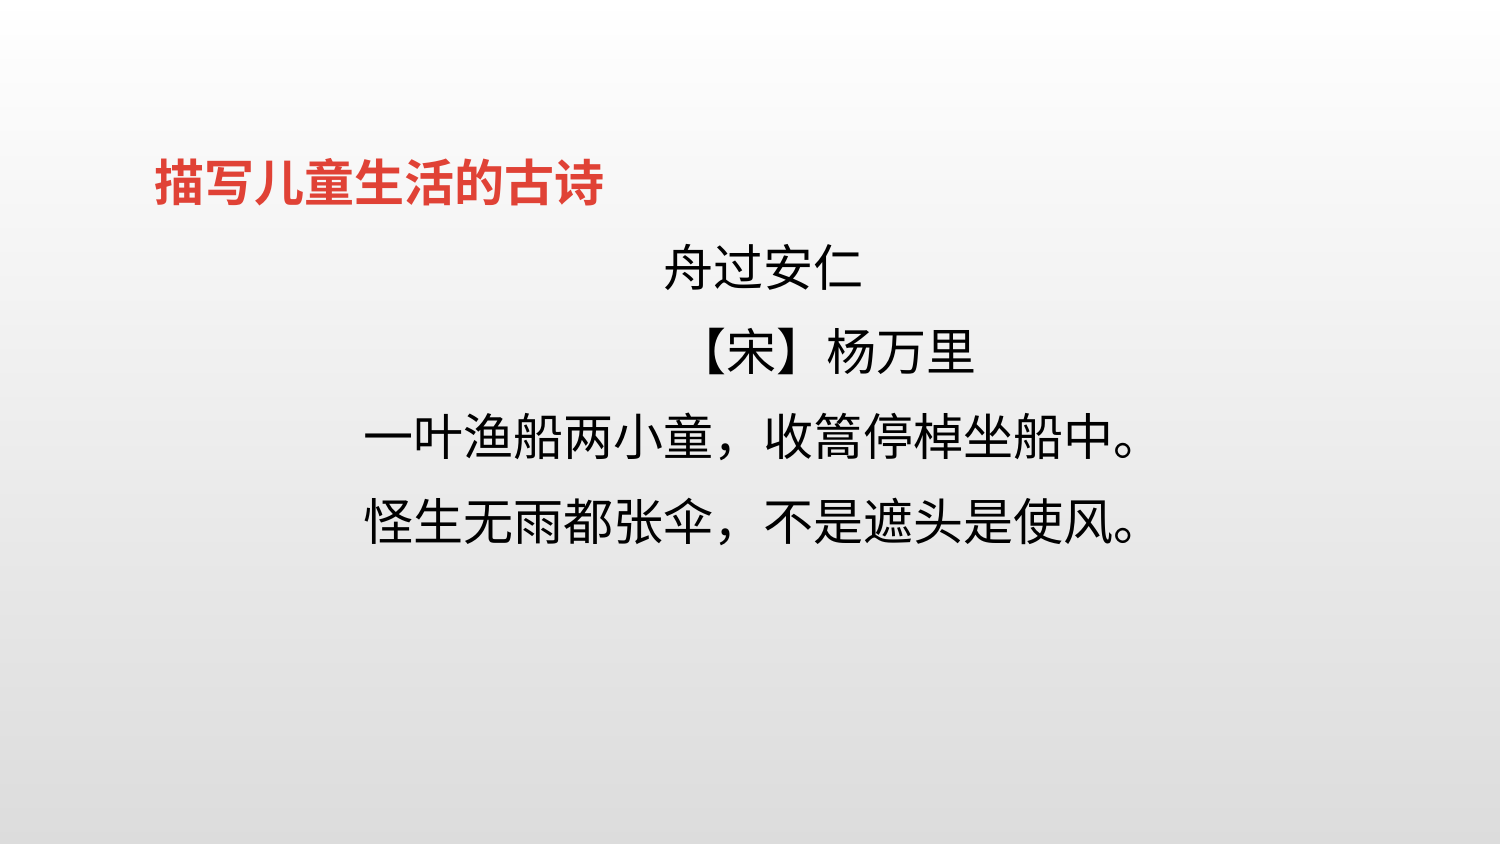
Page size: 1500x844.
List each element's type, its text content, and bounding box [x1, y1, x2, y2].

text_box 描写儿童生活的古诗 舟过安仁 【宋】杨万里 一叶渔船两小童，收篙停棹坐船中。 怪生无雨都张伞，不是遮头是使风。 [142, 145, 1385, 557]
